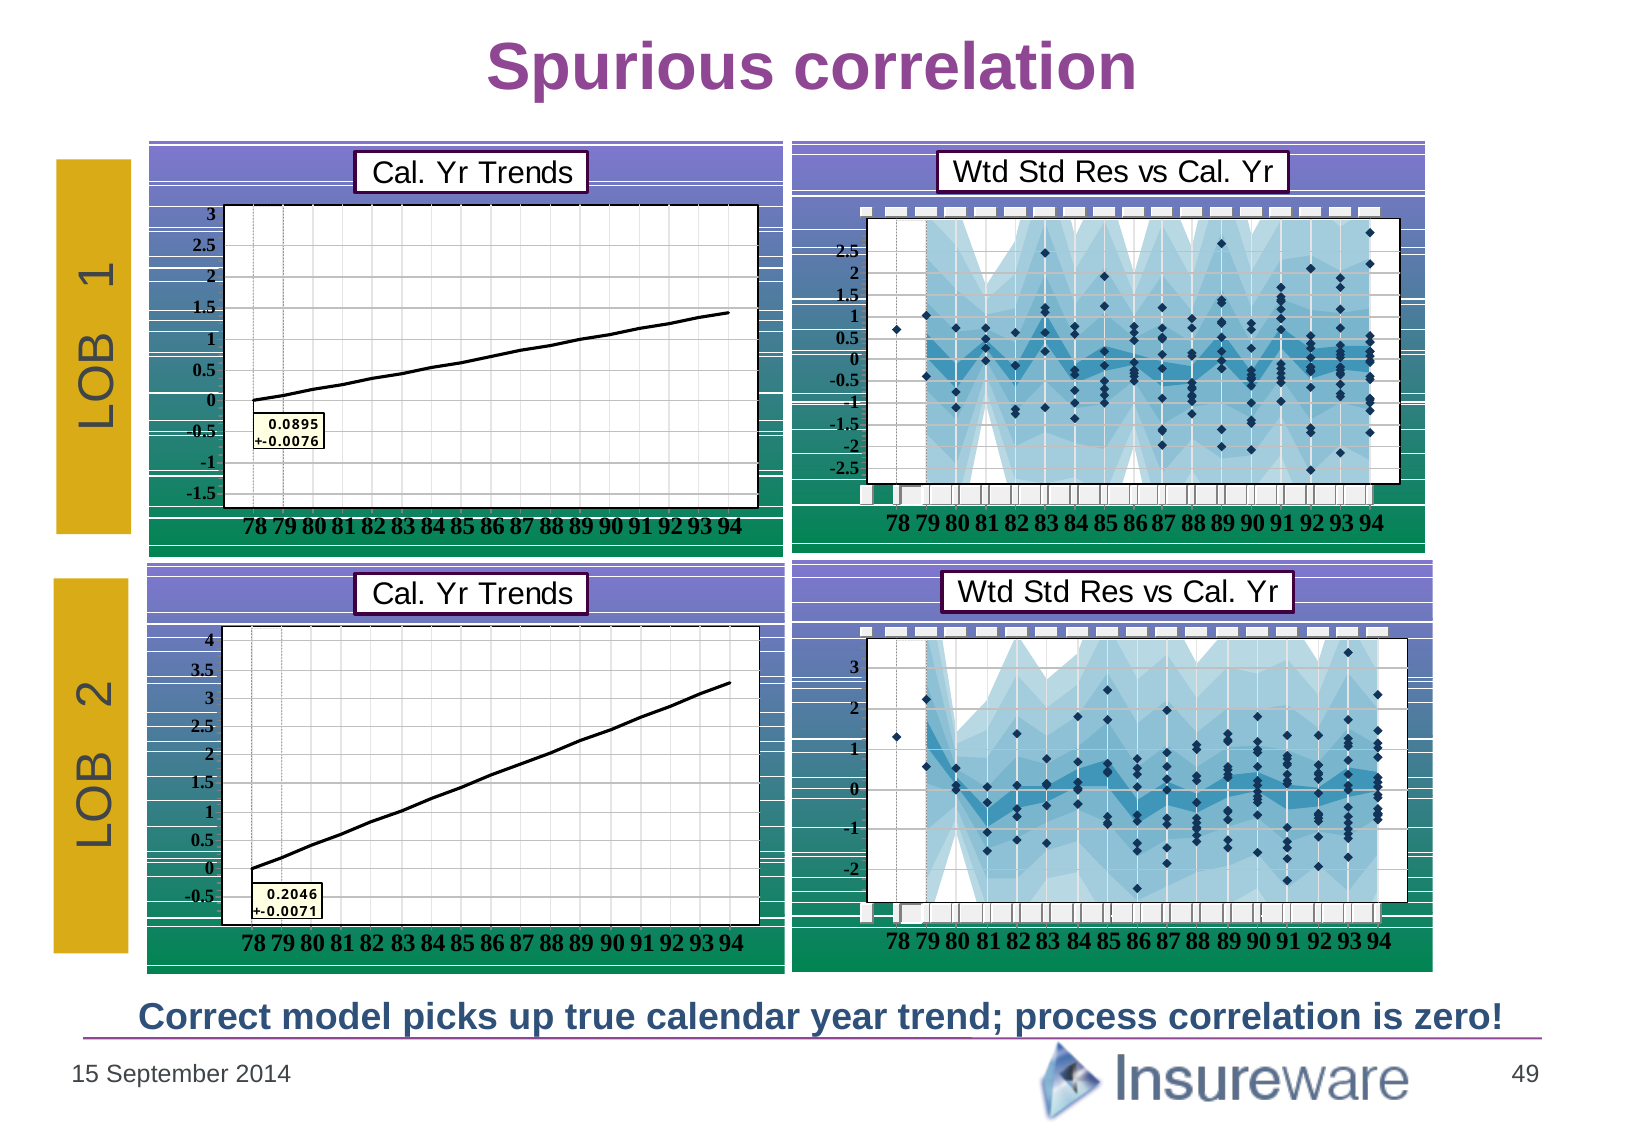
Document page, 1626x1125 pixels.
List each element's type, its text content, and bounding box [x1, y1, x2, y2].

picture [1036, 1045, 1416, 1125]
text_box Correct model picks up true calendar year trend; process correlation is zero! [38, 984, 1604, 1045]
slide_number 49 [1439, 1050, 1555, 1106]
text_box LOB 1 [56, 159, 132, 535]
text_box Spurious correlation [75, 0, 1550, 126]
picture [791, 140, 1425, 554]
text_box LOB 2 [53, 578, 129, 954]
picture [791, 560, 1433, 972]
picture [148, 140, 784, 557]
picture [146, 562, 785, 974]
